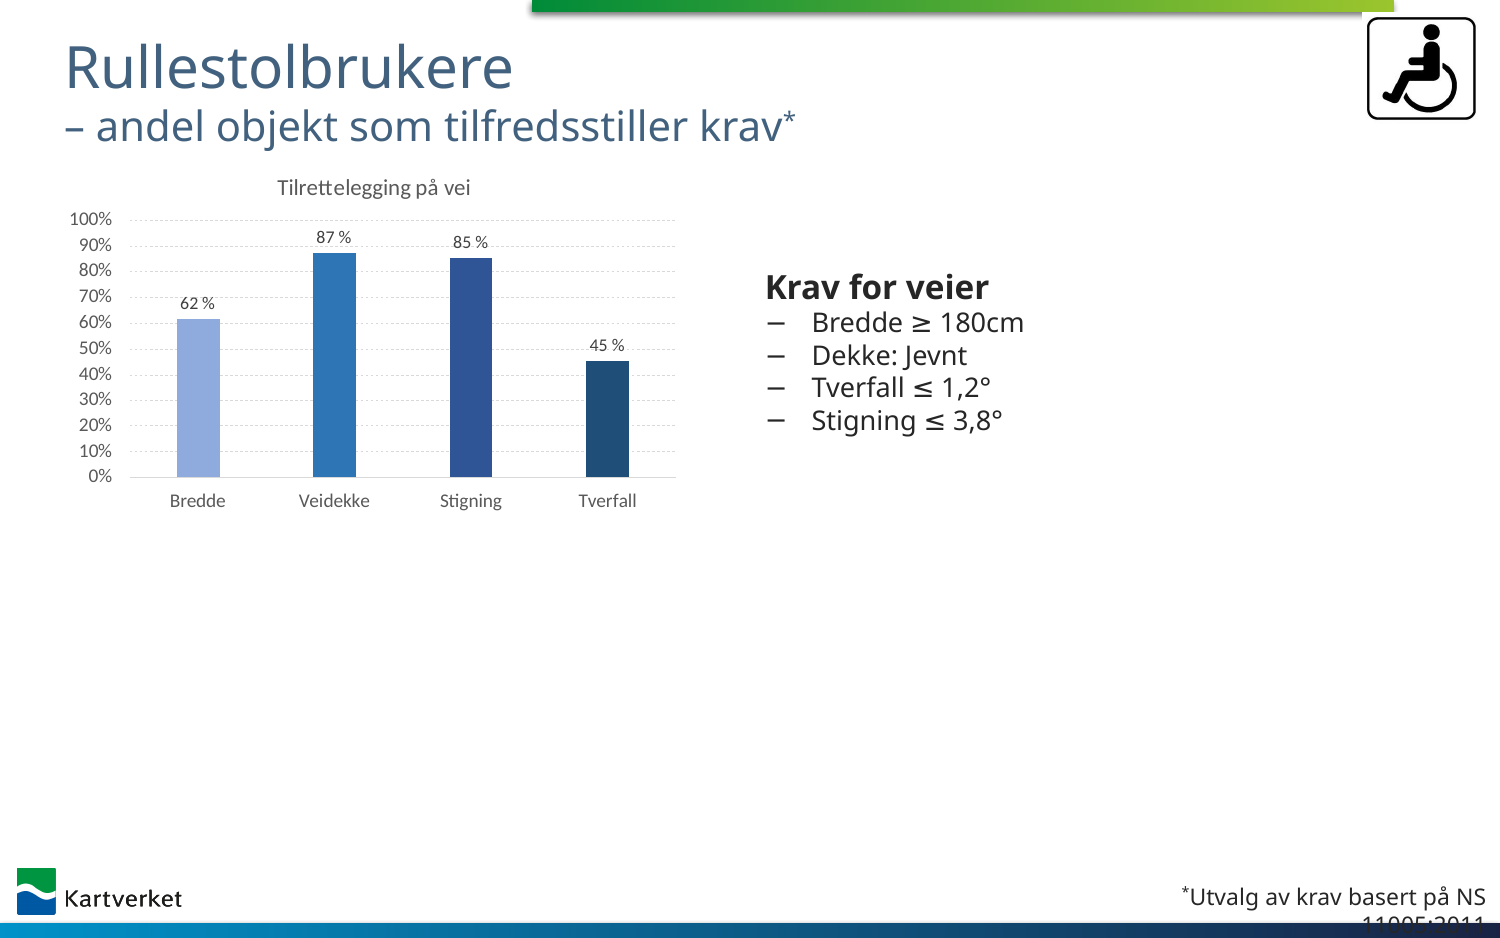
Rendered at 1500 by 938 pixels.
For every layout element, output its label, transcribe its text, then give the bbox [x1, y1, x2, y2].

picture [62, 166, 687, 519]
text_box *Utvalg av krav basert på NS 11005:2011 [1068, 873, 1500, 938]
text_box Rullestolbrukere – andel objekt som tilfredsstiller krav* [49, 25, 1431, 158]
picture [1362, 12, 1481, 126]
text_box Krav for veier Bredde ≥ 180cm Dekke: Jevnt Tverfall ≤ 1,2° Stigning ≤ 3,8° [750, 258, 1234, 444]
